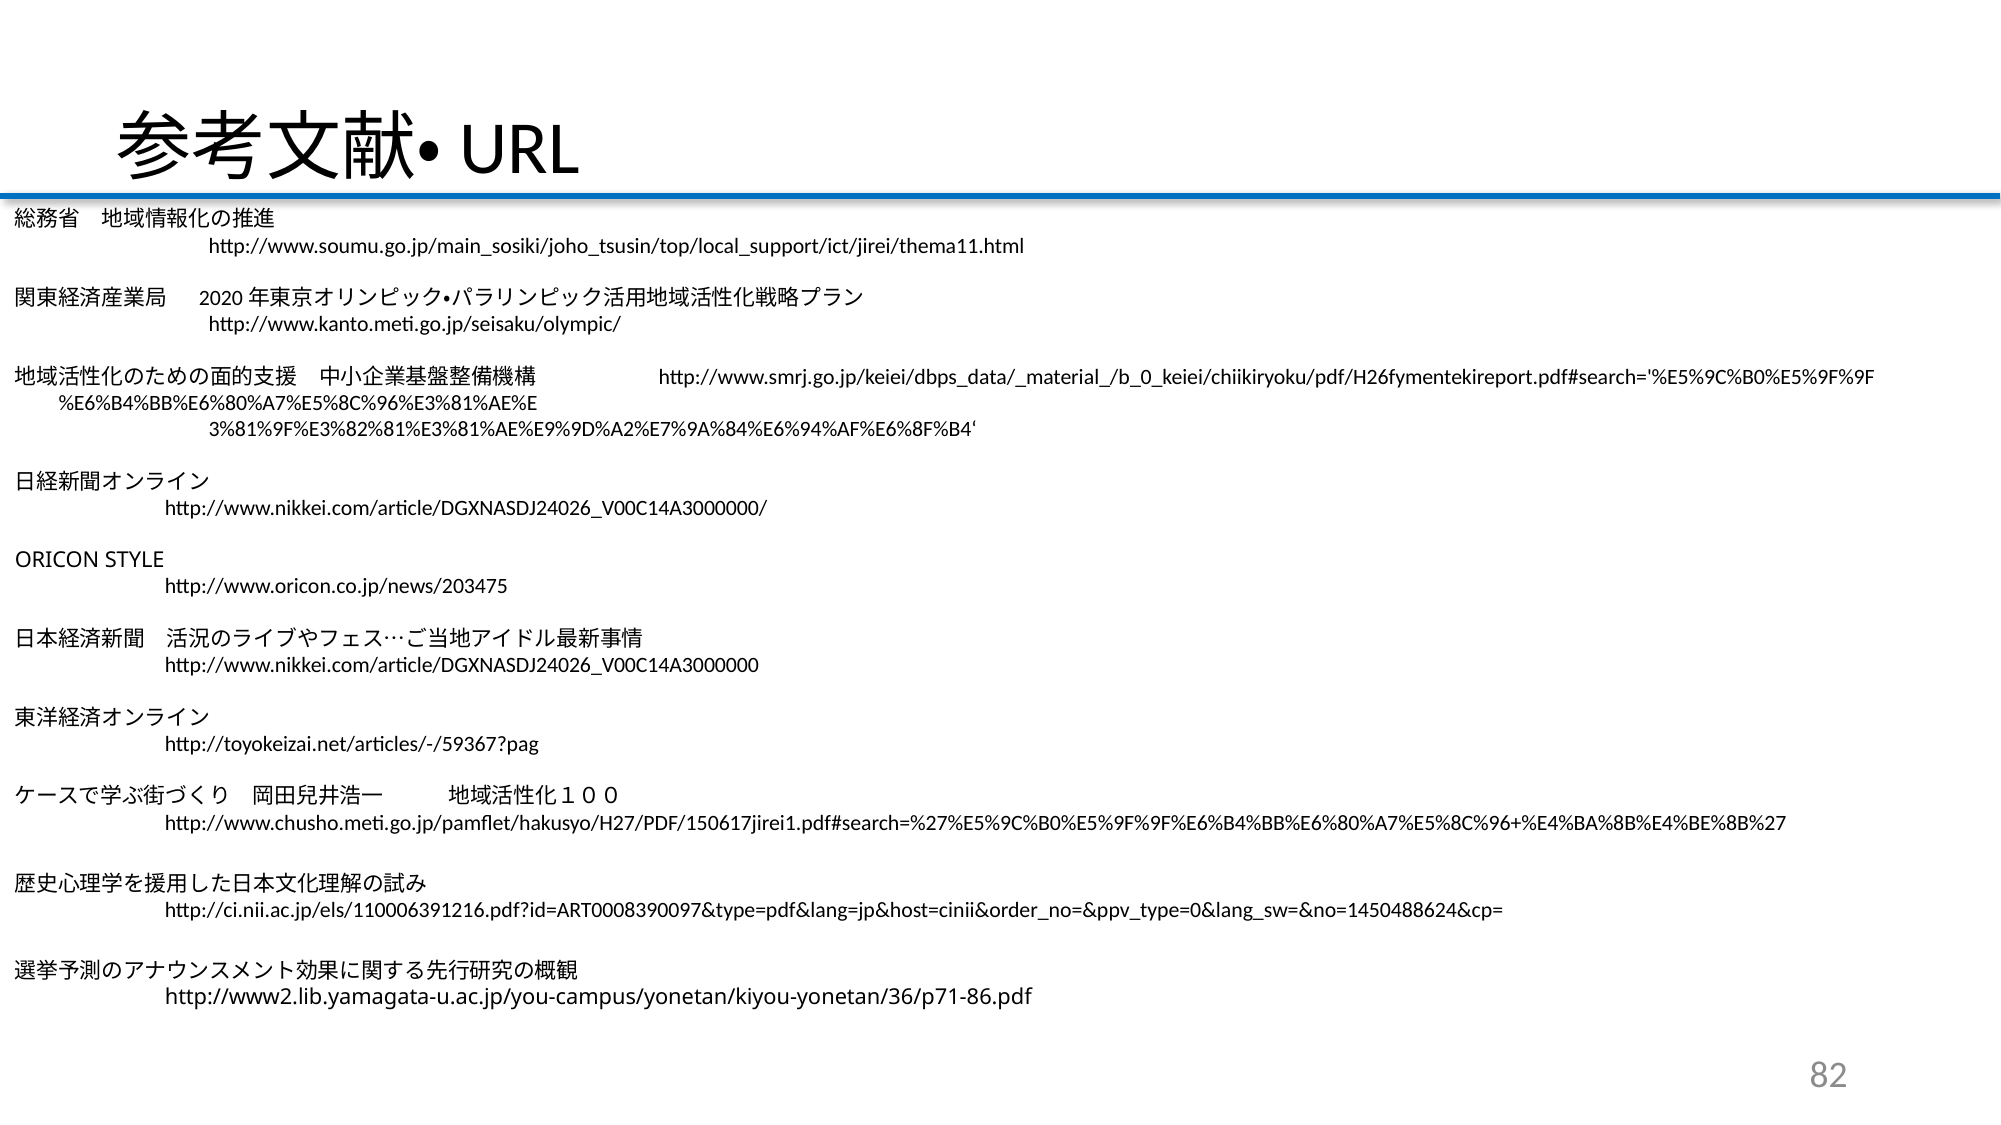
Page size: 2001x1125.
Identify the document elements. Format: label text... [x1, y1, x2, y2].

slide_number 82 [1412, 1042, 1863, 1103]
text_box 参考文献・URL [101, 91, 596, 197]
text_box 総務省 地域情報化の推進 http://www.soumu.go.jp/main_sosiki/joho_tsusin/top/local_support/ict/jirei/thema11.html 関東経済産業局 2020年東京オリンピック・パラリンピック活用地域活性化戦略プラン http://www.kanto.meti.go.jp/seisaku/olympic/ 地域活性化のための面的支援 中小企業基盤整備機構 http://www.smrj.go.jp/keiei/dbps_data/_material_/b_0_keiei/chiikiryoku/pdf/H26fymentekireport.pdf#search='%E5%9C%B0%E5%9F%9F%E6%B4%BB%E6%80%A7%E5%8C%96%E3%81%AE%E 3%81%9F%E3%82%81%E3%81%AE%E9%9D%A2%E7%9A%84%E6%94%AF%E6%8F%B4‘ 日経新聞オンライン http://www.nikkei.com/article/DGXNASDJ24026_V00C14A3000000/ ORICON STYLE http://www.oricon.co.jp/news/203475 日本経済新聞 活況のライブやフェス…ご当地アイドル最新事情 http://www.nikkei.com/article/DGXNASDJ24026_V00C14A3000000 東洋経済オンライン http://toyokeizai.net/articles/-/59367?pag ケースで学ぶ街づくり 岡田兒井浩一 地域活性化１００ http://www.chusho.meti.go.jp/pamflet/hakusyo/H27/PDF/150617jirei1.pdf#search=%27%E5%9C%B0%E5%9F%9F%E6%B4%BB%E6%80%A7%E5%8C%96+%E4%BA%8B%E4%BE%8B%27 歴史心理学を援用した日本文化理解の試み http://ci.nii.ac.jp/els/110006391216.pdf?id=ART0008390097&type=pdf&lang=jp&host=cinii&order_no=&ppv_type=0&lang_sw=&no=1450488624&cp= 選挙予測のアナウンスメント効果に関する先行研究の概観 http://www2.lib.yamagata-u.ac.jp/you-campus/yonetan/kiyou-yonetan/36/p71-86.pdf [0, 197, 2000, 1017]
